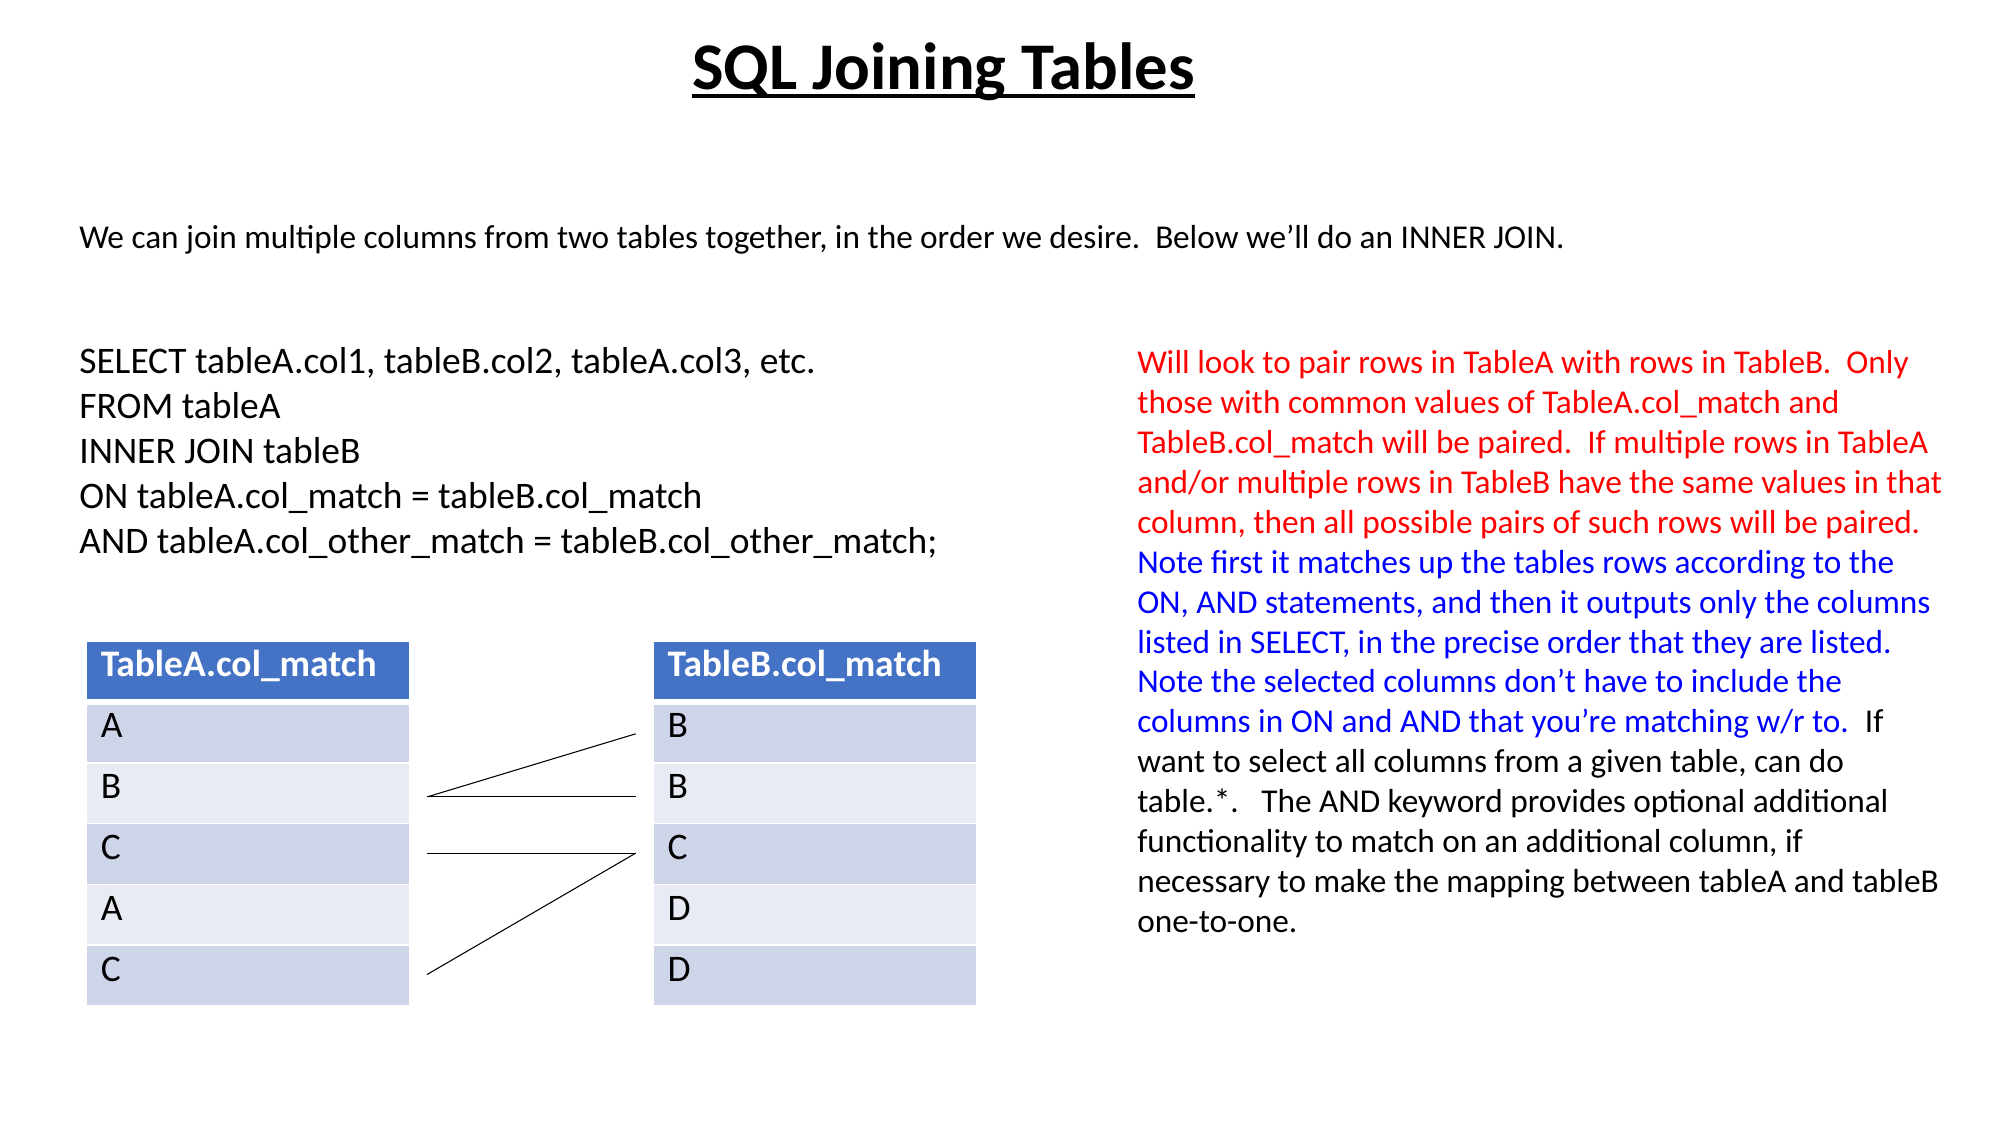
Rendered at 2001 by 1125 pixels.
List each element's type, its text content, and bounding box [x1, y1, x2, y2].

table_cell D [654, 946, 976, 1005]
text_box SQL Joining Tables [677, 15, 1211, 111]
table_cell B [87, 764, 409, 823]
table_cell C [654, 824, 976, 884]
table_cell B [654, 764, 976, 823]
table_header TableA.col_match [87, 642, 409, 699]
text_box SELECT tableA.col1, tableB.col2, tableA.col3, etc. FROM tableA INNER JOIN tableB ON tableA.col_match = tableB.col_match AND tableA.col_other_match = tableB.col_other_match; [64, 328, 981, 569]
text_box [426, 853, 636, 975]
text_box Will look to pair rows in TableA with rows in TableB. Only those with common values of TableA.col_match and TableB.col_match will be paired. If multiple rows in TableA and/or multiple rows in TableB have the same values in that column, then all possible pairs of such rows will be paired. Note first it matches up the tables rows according to the ON, AND statements, and then it outputs only the columns listed in SELECT, in the precise order that they are listed. Note the selected columns don’t have to include the columns in ON and AND that you’re matching w/r to. If want to select all columns from a given table, can do table.*. The AND keyword provides optional additional functionality to match on an additional column, if necessary to make the mapping between tableA and tableB one-to-one. [1122, 332, 1959, 947]
table_cell A [87, 705, 409, 762]
table_header TableB.col_match [654, 642, 976, 699]
text_box We can join multiple columns from two tables together, in the order we desire. Below we’ll do an INNER JOIN. [64, 207, 1638, 263]
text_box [427, 733, 636, 796]
table_cell D [654, 885, 976, 944]
table_cell B [654, 705, 976, 762]
table_cell C [87, 946, 409, 1005]
table_cell C [87, 824, 409, 884]
table_cell A [87, 885, 409, 944]
